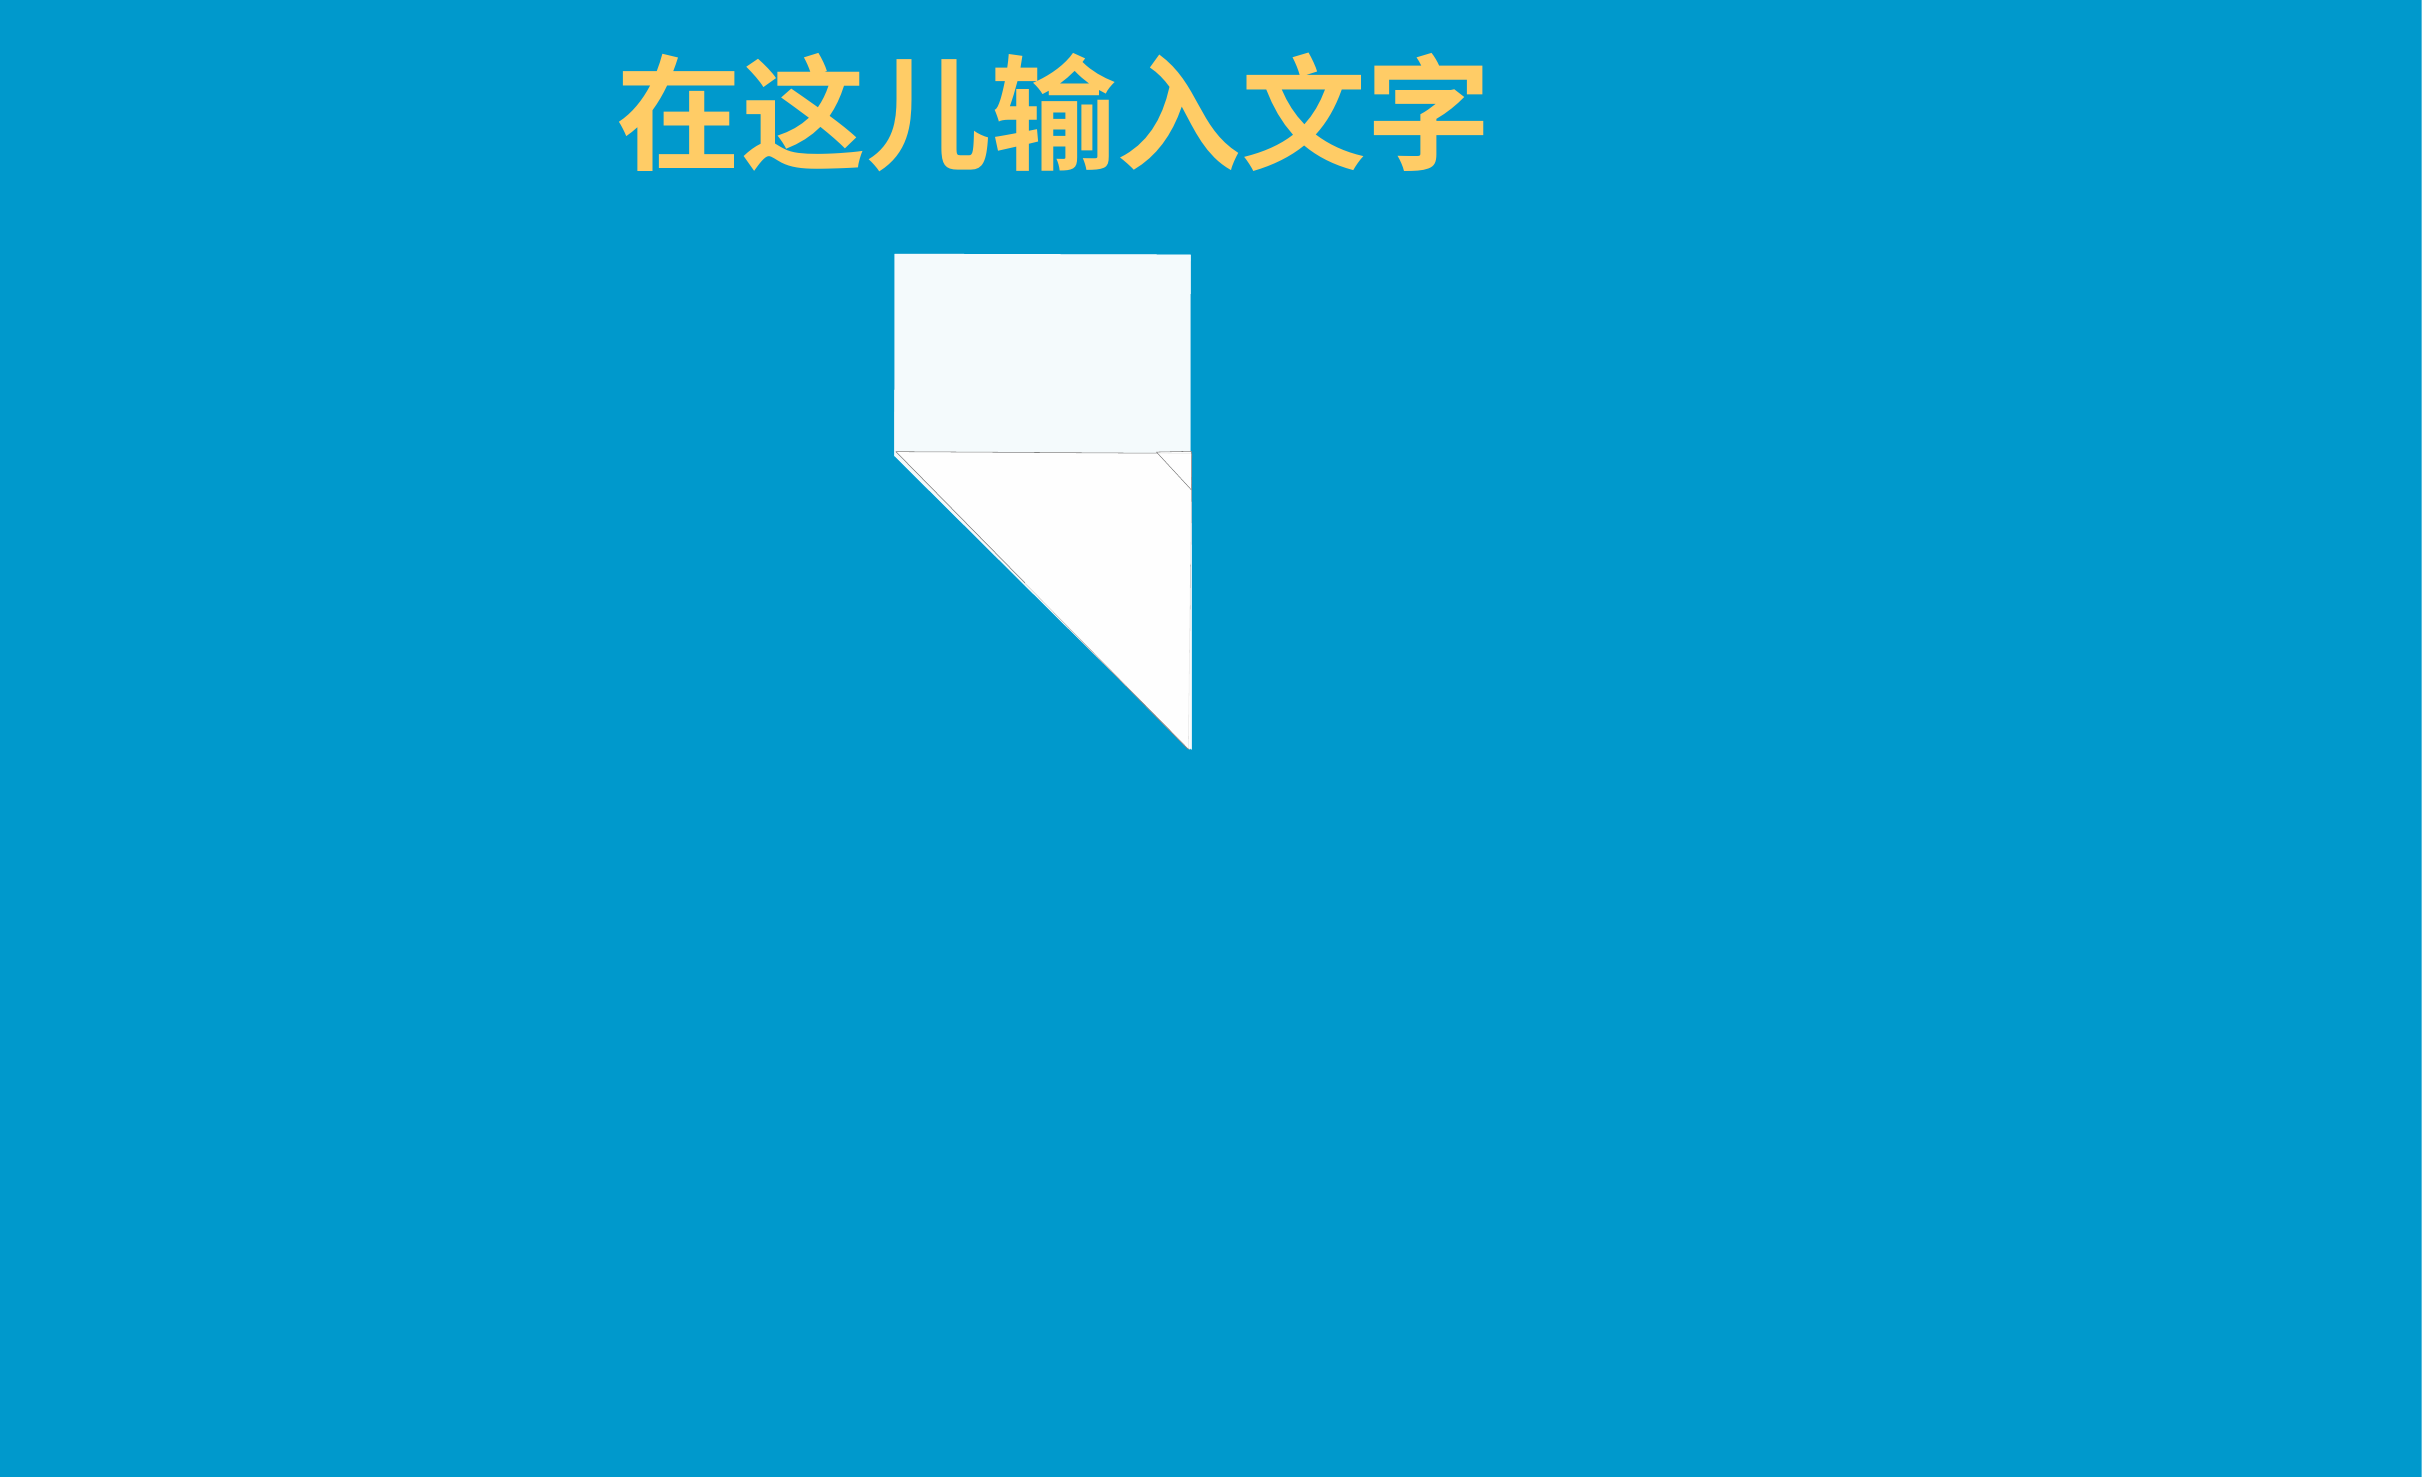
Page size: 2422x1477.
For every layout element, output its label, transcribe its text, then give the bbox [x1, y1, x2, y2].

text_box 在这儿输入文字 [601, 28, 1507, 193]
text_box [893, 253, 1487, 969]
